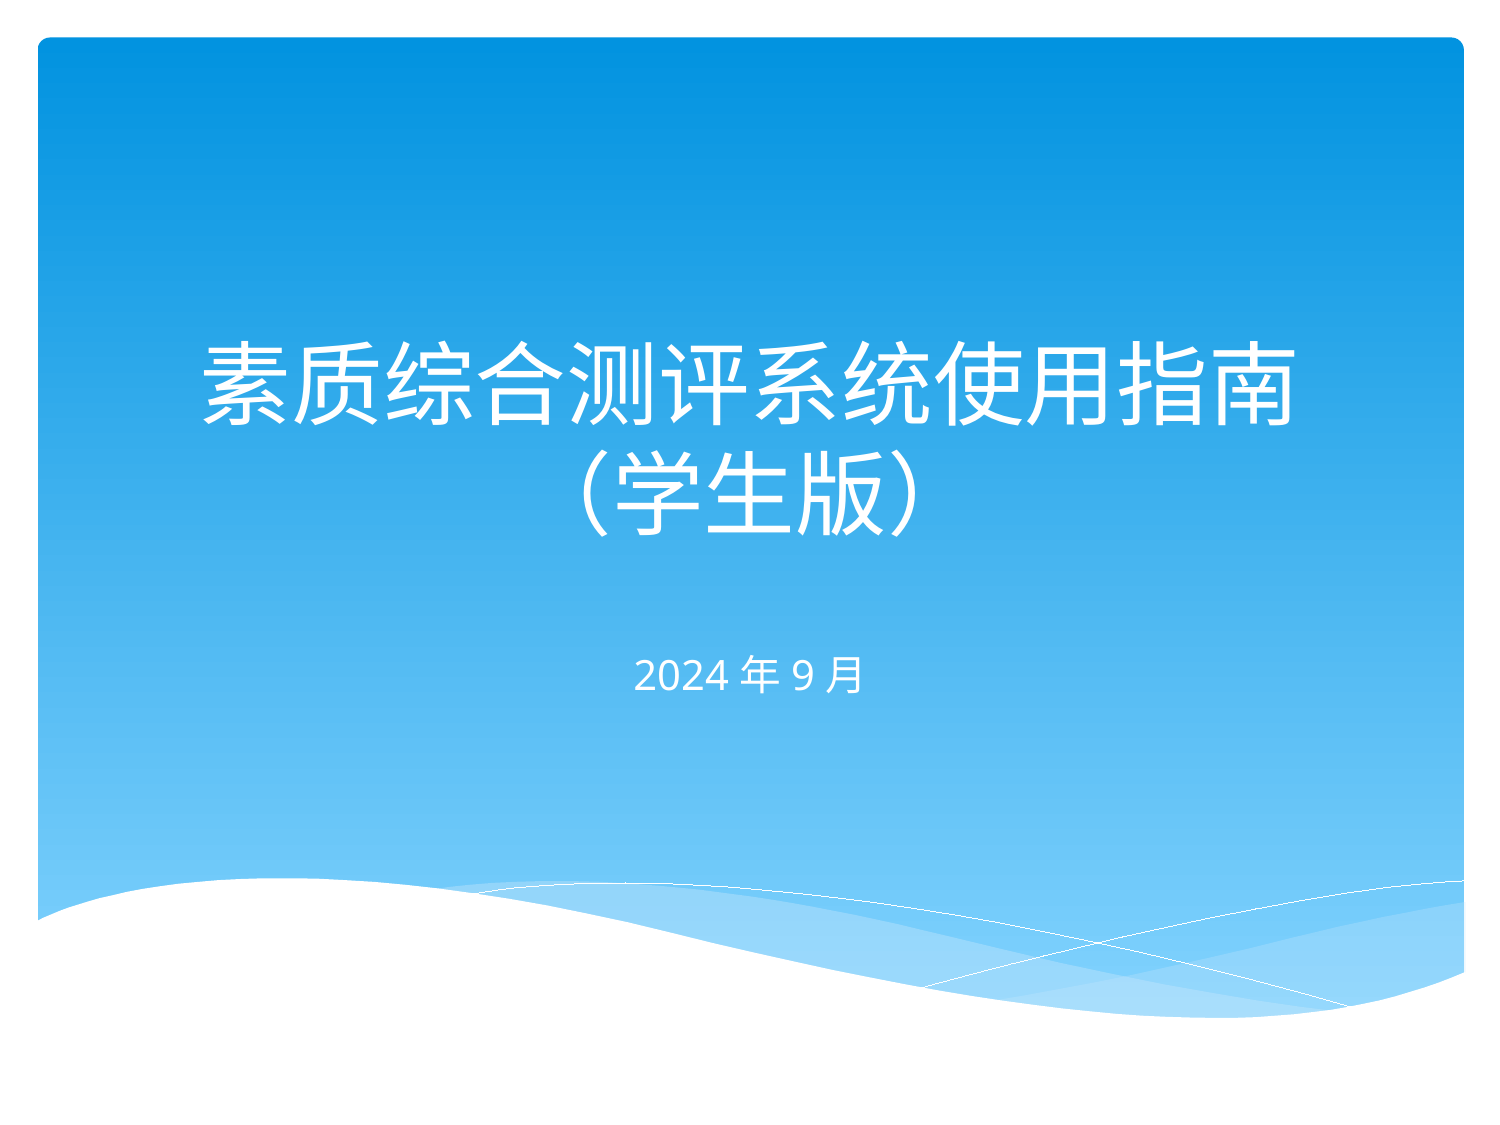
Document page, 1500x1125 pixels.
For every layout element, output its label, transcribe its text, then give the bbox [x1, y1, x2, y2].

subtitle 2024年9月 [225, 583, 1275, 825]
title 素质综合测评系统使用指南 （学生版） [112, 262, 1388, 555]
